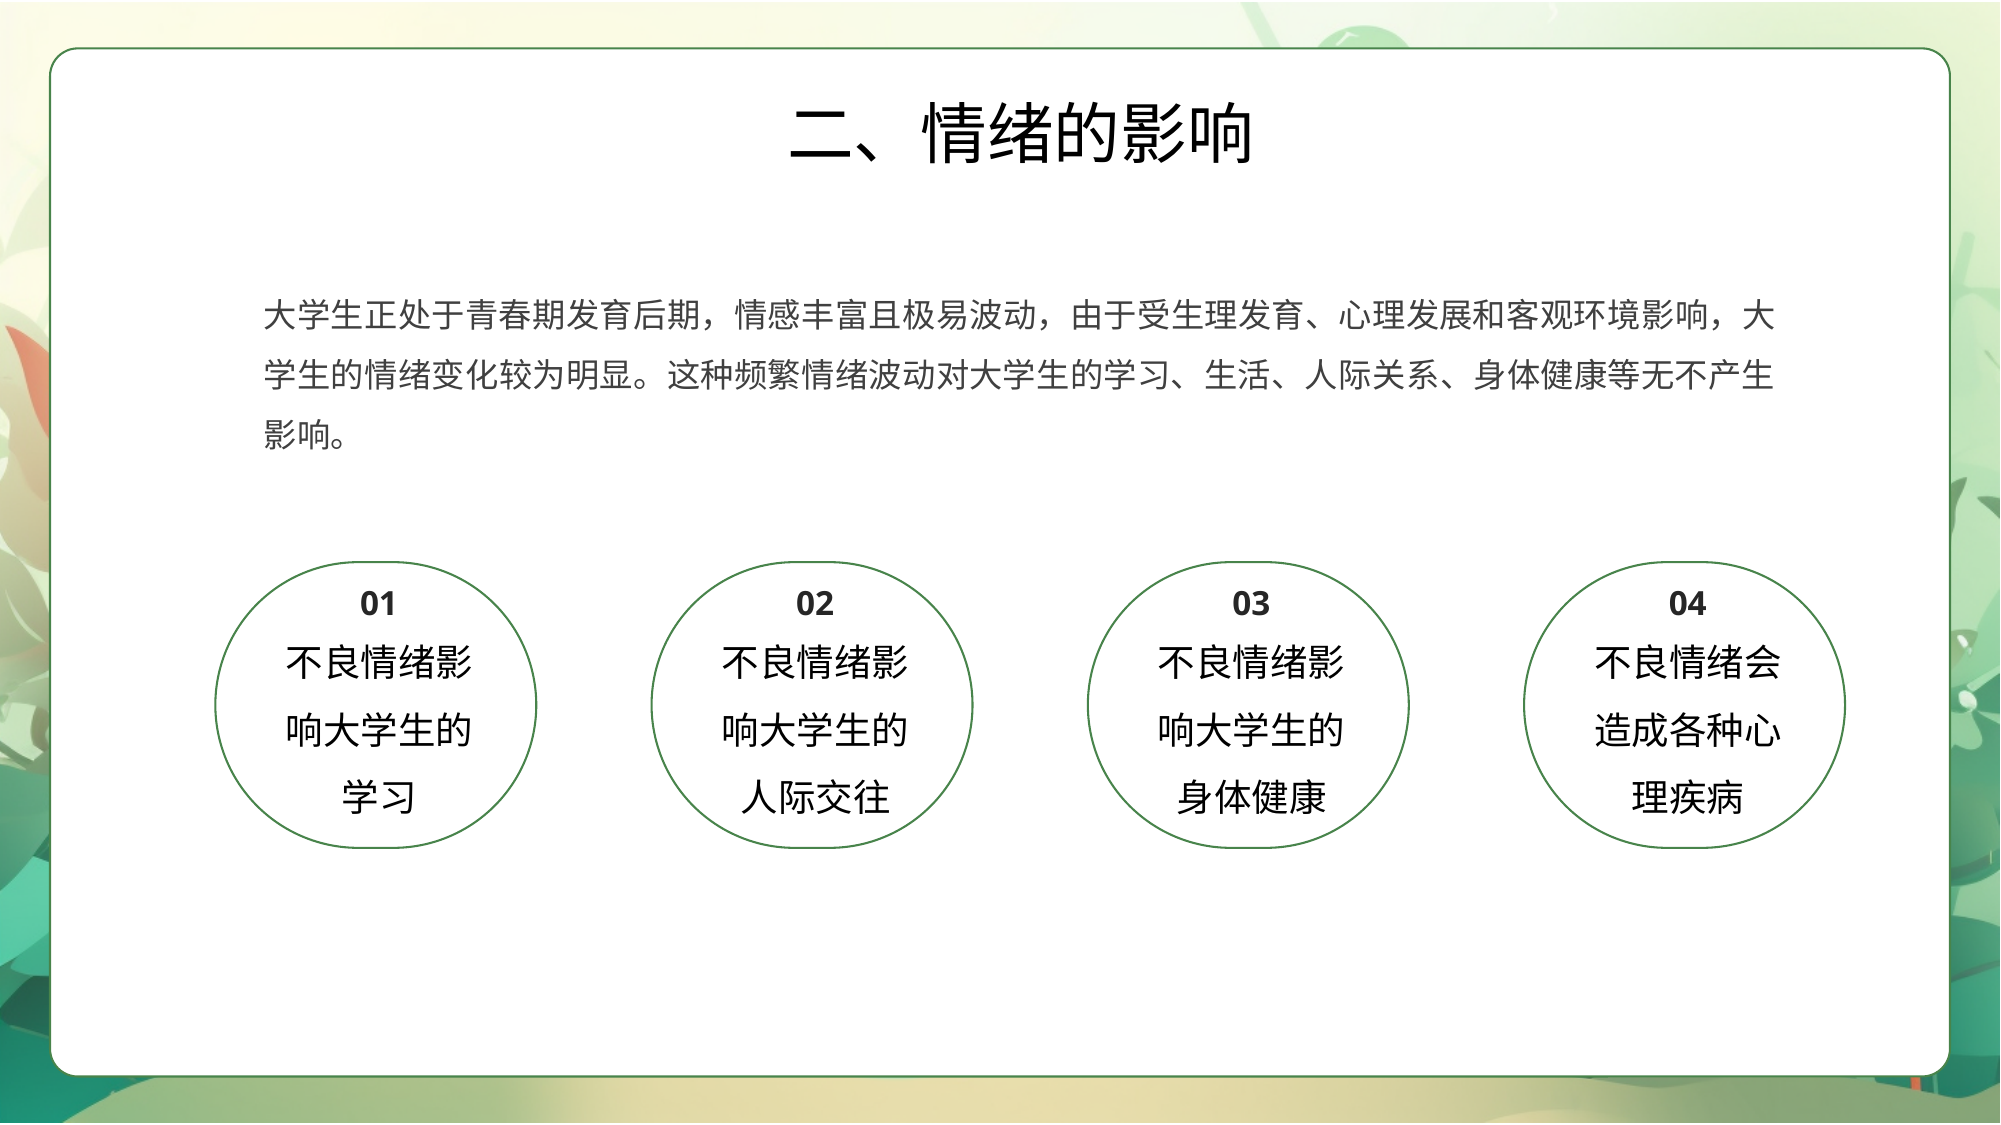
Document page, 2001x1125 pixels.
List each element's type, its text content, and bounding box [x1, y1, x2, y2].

picture [0, 2, 2000, 1123]
text_box 大学生正处于青春期发育后期，情感丰富且极易波动，由于受生理发育、心理发展和客观环境影响，大学生的情绪变化较为明显。这种频繁情绪波动对大学生的学习、生活、人际关系、身体健康等无不产生影响。 [249, 266, 1791, 462]
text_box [651, 562, 973, 848]
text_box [1087, 562, 1409, 848]
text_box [215, 562, 537, 848]
text_box 二、情绪的影响 [459, 84, 1583, 180]
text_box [1524, 562, 1846, 848]
